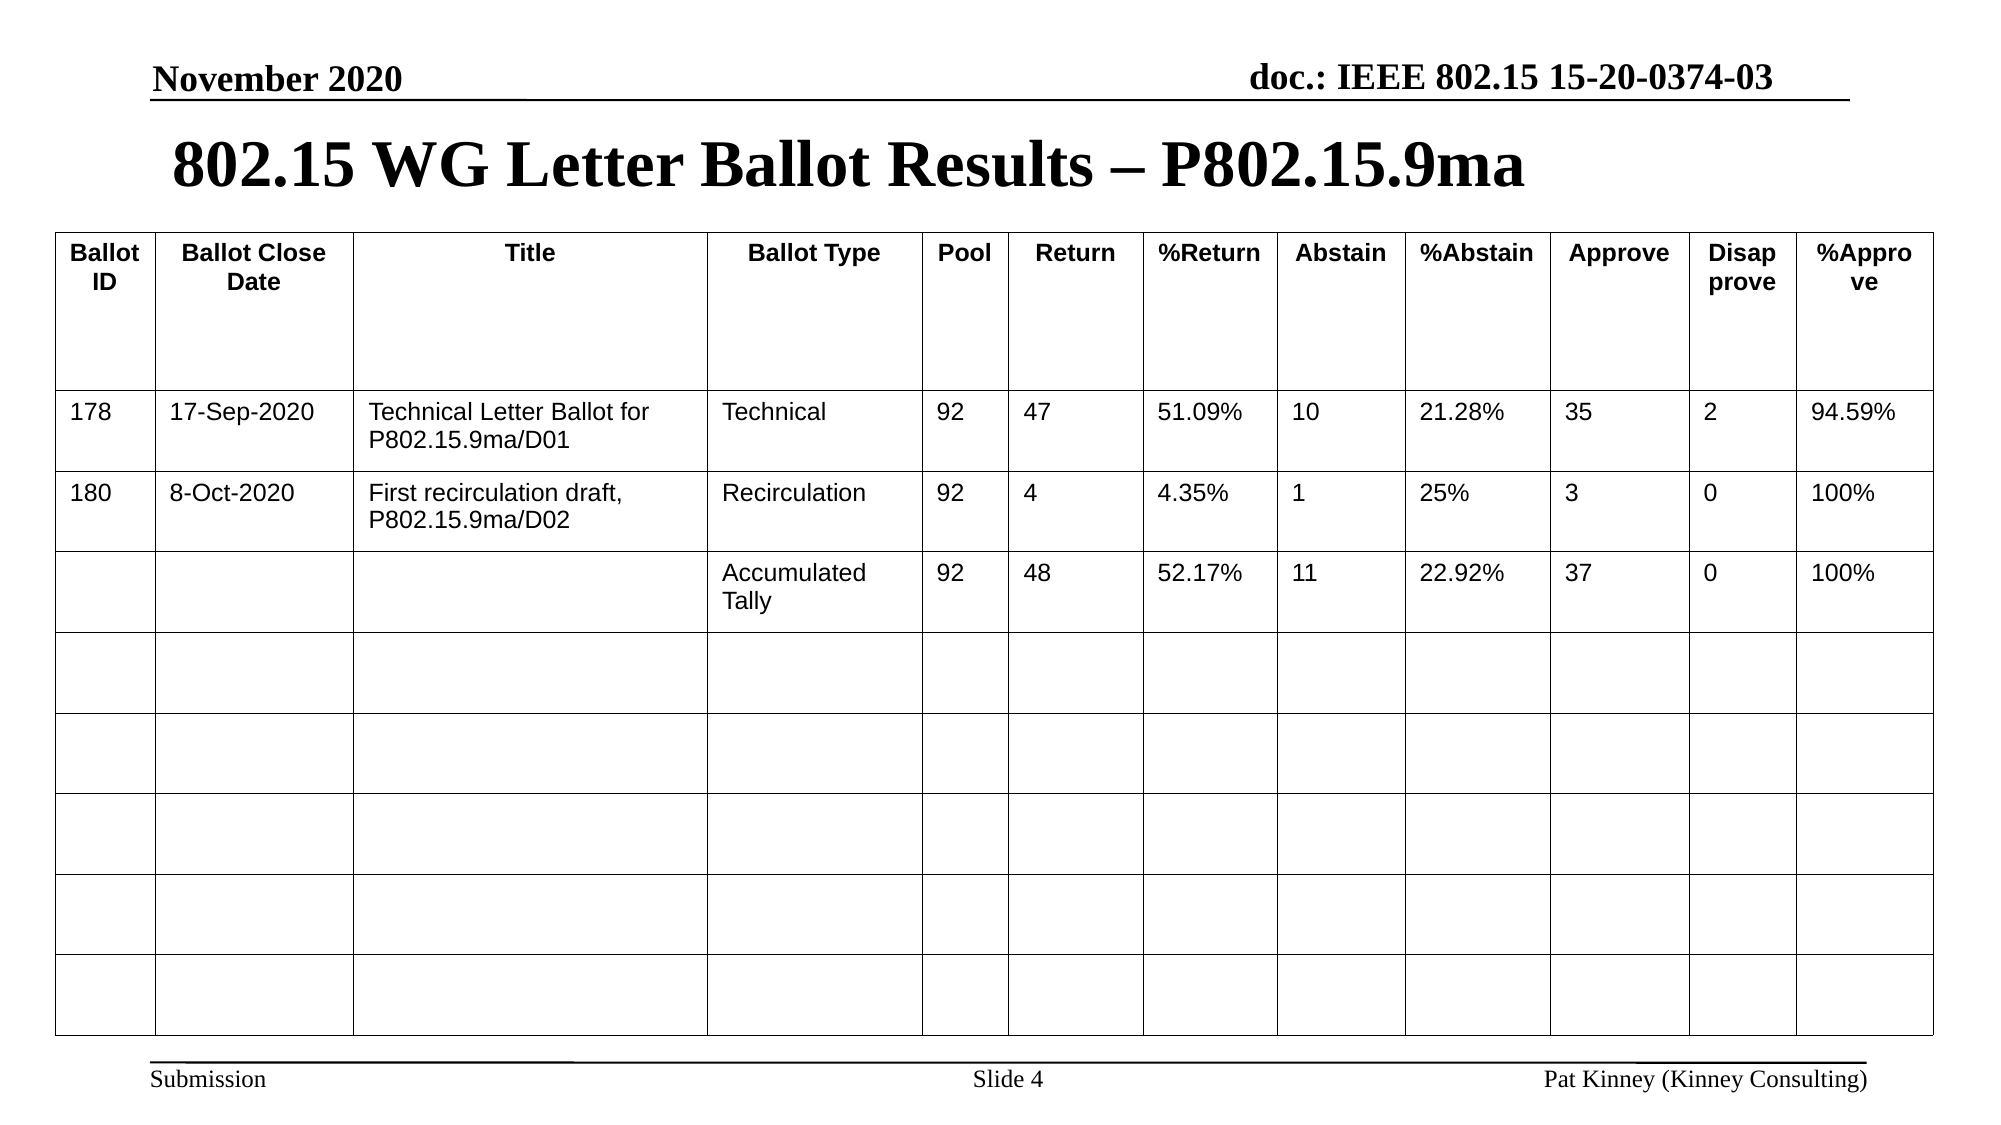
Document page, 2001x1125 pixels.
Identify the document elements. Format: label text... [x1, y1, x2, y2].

table_cell [1797, 633, 1933, 713]
table_cell [56, 552, 155, 632]
table_cell [1797, 955, 1933, 1035]
table_cell 4 [1009, 472, 1143, 551]
table_header Disapprove [1690, 233, 1796, 390]
table_cell 52.17% [1144, 552, 1277, 632]
table_cell [1009, 875, 1143, 954]
table_cell 51.09% [1144, 391, 1277, 471]
table_cell [1551, 955, 1689, 1035]
table_header %Return [1144, 233, 1277, 390]
table_cell [1144, 714, 1277, 793]
table_cell [923, 955, 1008, 1035]
table_cell [354, 955, 707, 1035]
table_cell [1144, 955, 1277, 1035]
table_cell [923, 633, 1008, 713]
text_box Slide 4 [950, 1062, 1066, 1122]
table_cell 100% [1797, 472, 1933, 551]
table_cell First recirculation draft, P802.15.9ma/D02 [354, 472, 707, 551]
table_cell [1690, 633, 1796, 713]
table_header %Approve [1797, 233, 1933, 390]
table_header Ballot ID [56, 233, 155, 390]
table_cell [1144, 875, 1277, 954]
table_cell [1009, 714, 1143, 793]
table_cell [708, 955, 922, 1035]
table_cell 17-Sep-2020 [156, 391, 353, 471]
text_box 802.15 WG Letter Ballot Results – P802.15.9ma [0, 112, 1700, 208]
table_cell [1406, 794, 1550, 874]
text_box November 2020 [152, 54, 563, 100]
table_cell [708, 794, 922, 874]
table_header Title [354, 233, 707, 390]
table_cell [156, 955, 353, 1035]
table_cell 25% [1406, 472, 1550, 551]
table_cell [354, 875, 707, 954]
table_cell [708, 633, 922, 713]
table_cell [1406, 633, 1550, 713]
table_header Ballot Close Date [156, 233, 353, 390]
table_cell [708, 875, 922, 954]
table_header Approve [1551, 233, 1689, 390]
table_cell [354, 714, 707, 793]
table_cell 92 [923, 472, 1008, 551]
table_cell [1551, 875, 1689, 954]
table_cell [1144, 794, 1277, 874]
table_cell 100% [1797, 552, 1933, 632]
table_header Return [1009, 233, 1143, 390]
table_cell 0 [1690, 552, 1796, 632]
table_cell [354, 794, 707, 874]
table_cell 37 [1551, 552, 1689, 632]
table_cell 0 [1690, 472, 1796, 551]
table_cell [156, 714, 353, 793]
table_cell [923, 875, 1008, 954]
table_cell [156, 875, 353, 954]
table_header %Abstain [1406, 233, 1550, 390]
table_cell [1278, 794, 1405, 874]
table_cell 1 [1278, 472, 1405, 551]
table_cell [1278, 875, 1405, 954]
table_cell [1690, 875, 1796, 954]
table_cell [1278, 955, 1405, 1035]
table_cell 94.59% [1797, 391, 1933, 471]
text_box Pat Kinney (Kinney Consulting) [1171, 1062, 1869, 1092]
table_cell 47 [1009, 391, 1143, 471]
table_cell 2 [1690, 391, 1796, 471]
table_cell [156, 633, 353, 713]
table_cell [354, 552, 707, 632]
table_cell 4.35% [1144, 472, 1277, 551]
table_cell [1406, 875, 1550, 954]
table_header Abstain [1278, 233, 1405, 390]
table_cell Recirculation [708, 472, 922, 551]
table_cell [1551, 633, 1689, 713]
table_cell 92 [923, 552, 1008, 632]
table_cell [56, 633, 155, 713]
table_cell 22.92% [1406, 552, 1550, 632]
table_cell [156, 552, 353, 632]
table_cell 178 [56, 391, 155, 471]
table_cell 48 [1009, 552, 1143, 632]
table_cell [156, 794, 353, 874]
table_cell [354, 633, 707, 713]
table_cell [1551, 794, 1689, 874]
table_cell [56, 794, 155, 874]
table_cell [1690, 794, 1796, 874]
table_cell [1009, 633, 1143, 713]
table_header Pool [923, 233, 1008, 390]
table_cell [923, 714, 1008, 793]
table_cell [56, 955, 155, 1035]
table_cell 180 [56, 472, 155, 551]
table_cell Technical [708, 391, 922, 471]
table_cell [1278, 714, 1405, 793]
table_cell [1406, 714, 1550, 793]
table_cell 3 [1551, 472, 1689, 551]
table_cell [1797, 875, 1933, 954]
table_cell 35 [1551, 391, 1689, 471]
table_header Ballot Type [708, 233, 922, 390]
table_cell [56, 714, 155, 793]
table_cell [1144, 633, 1277, 713]
table_cell [1797, 794, 1933, 874]
table_cell [1406, 955, 1550, 1035]
table_cell [1278, 633, 1405, 713]
table_cell Technical Letter Ballot for P802.15.9ma/D01 [354, 391, 707, 471]
table_cell 8-Oct-2020 [156, 472, 353, 551]
table_cell [923, 794, 1008, 874]
table_cell [1690, 714, 1796, 793]
table_cell [1009, 955, 1143, 1035]
table_cell [56, 875, 155, 954]
table_cell [1797, 714, 1933, 793]
table_cell 10 [1278, 391, 1405, 471]
table_cell 92 [923, 391, 1008, 471]
table_cell 11 [1278, 552, 1405, 632]
table_cell [1551, 714, 1689, 793]
table_cell [708, 714, 922, 793]
table_cell [1690, 955, 1796, 1035]
table_cell Accumulated Tally [708, 552, 922, 632]
table_cell 21.28% [1406, 391, 1550, 471]
table_cell [1009, 794, 1143, 874]
